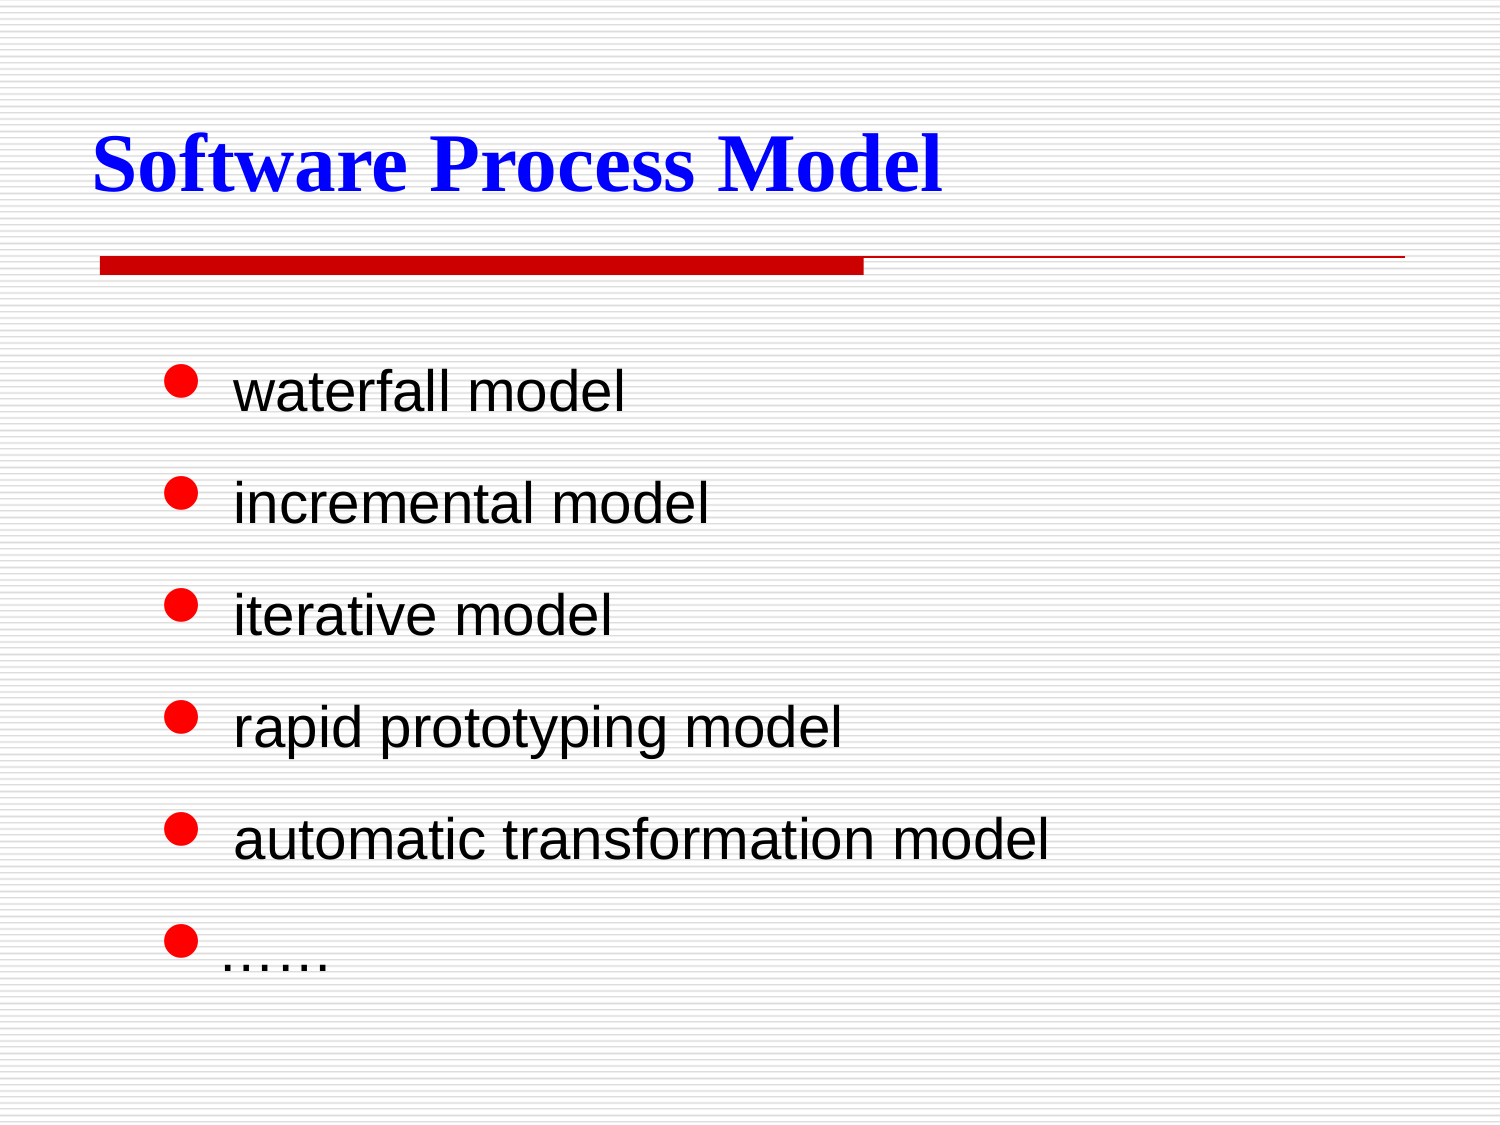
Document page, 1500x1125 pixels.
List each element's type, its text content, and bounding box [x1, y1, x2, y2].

text_box Software Process Model [76, 100, 1500, 216]
picture [0, 0, 1500, 1125]
text_box waterfall model incremental model iterative model rapid prototyping model automatic transformation model …… [144, 304, 1370, 991]
